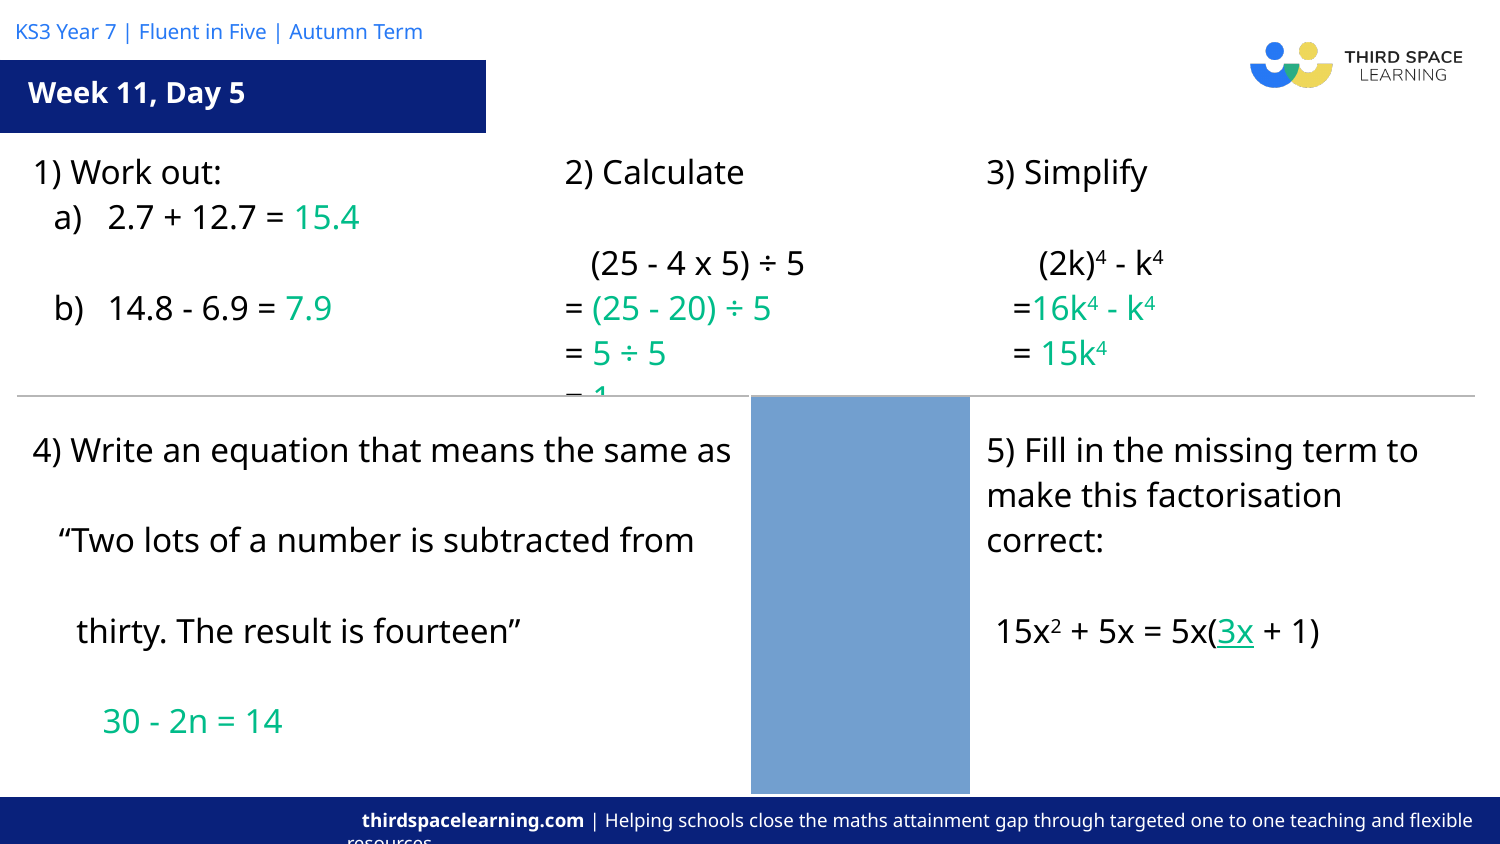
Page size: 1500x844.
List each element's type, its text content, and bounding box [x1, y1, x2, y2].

table_header 2) Calculate (25 - 4 x 5) ÷ 5 = (25 - 20) ÷ 5 = 5 ÷ 5 = 1 [550, 142, 970, 395]
table_header 3) Simplify (2k)4 - k4 =16k4 - k4 = 15k4 [972, 142, 1474, 395]
picture [1250, 33, 1465, 99]
text_box Week 11, Day 5 [13, 59, 383, 125]
table_cell 5) Fill in the missing term to make this factorisation correct: 15x2 + 5x = 5x(3x + 1) [972, 397, 1474, 793]
table_header 1) Work out: 2.7 + 12.7 = 15.4 14.8 - 6.9 = 7.9 [19, 142, 549, 395]
table_cell 4) Write an equation that means the same as “Two lots of a number is subtracted from thirty. The result is fourteen” 30 - 2n = 14 [19, 397, 749, 793]
